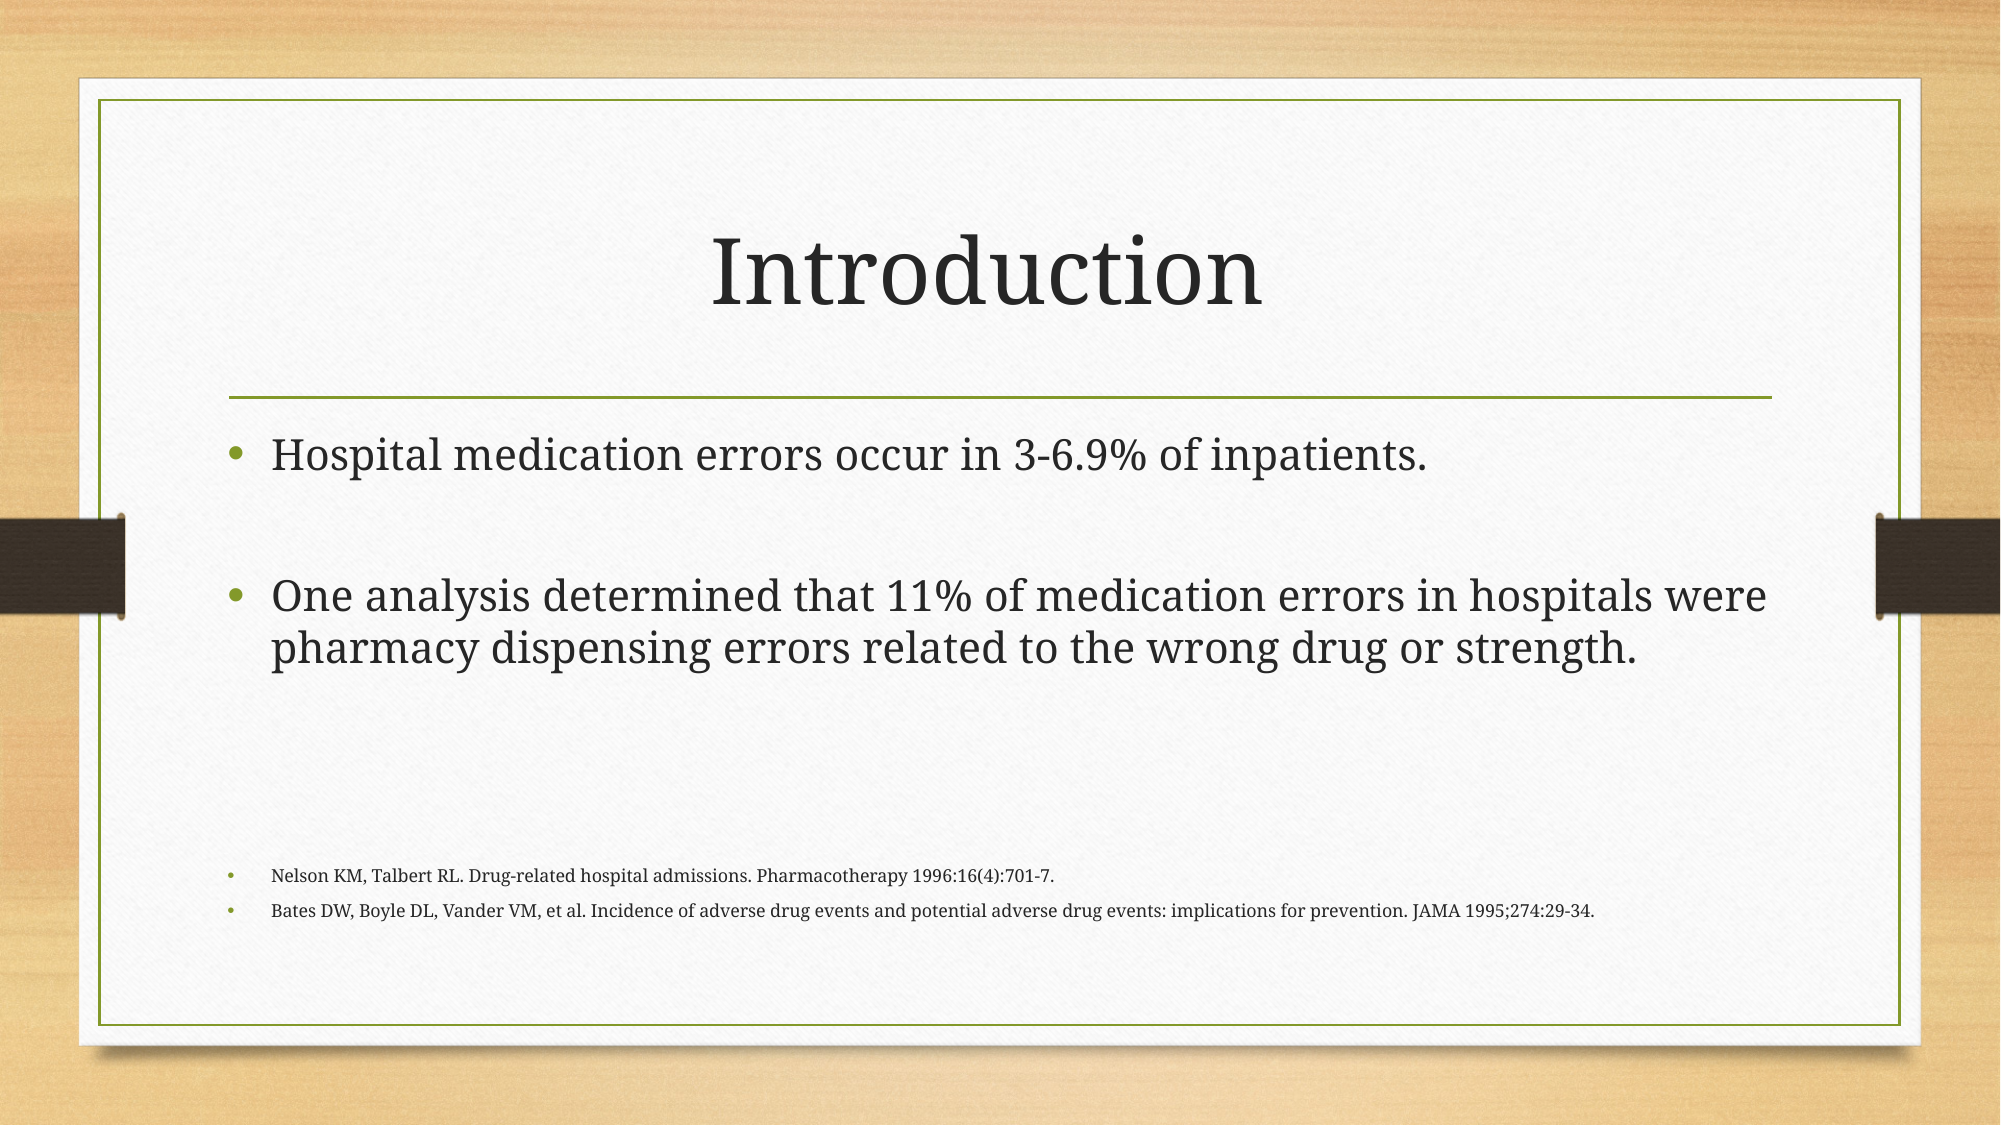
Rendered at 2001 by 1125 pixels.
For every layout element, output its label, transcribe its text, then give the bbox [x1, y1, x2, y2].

picture [0, 0, 2001, 1125]
list Hospital medication errors occur in 3-6.9% of inpatients. One analysis determined that 11% of medication errors in hospitals were pharmacy dispensing errors related to the wrong drug or strength. Nelson KM, Talbert RL. Drug-related hospital admissions. Pharmacotherapy 1996:16(4):701-7. Bates DW, Boyle DL, Vander VM, et al. Incidence of adverse drug events and potential adverse drug events: implications for prevention. JAMA 1995;274:29-34. [212, 419, 1788, 964]
title Introduction [212, 161, 1788, 375]
